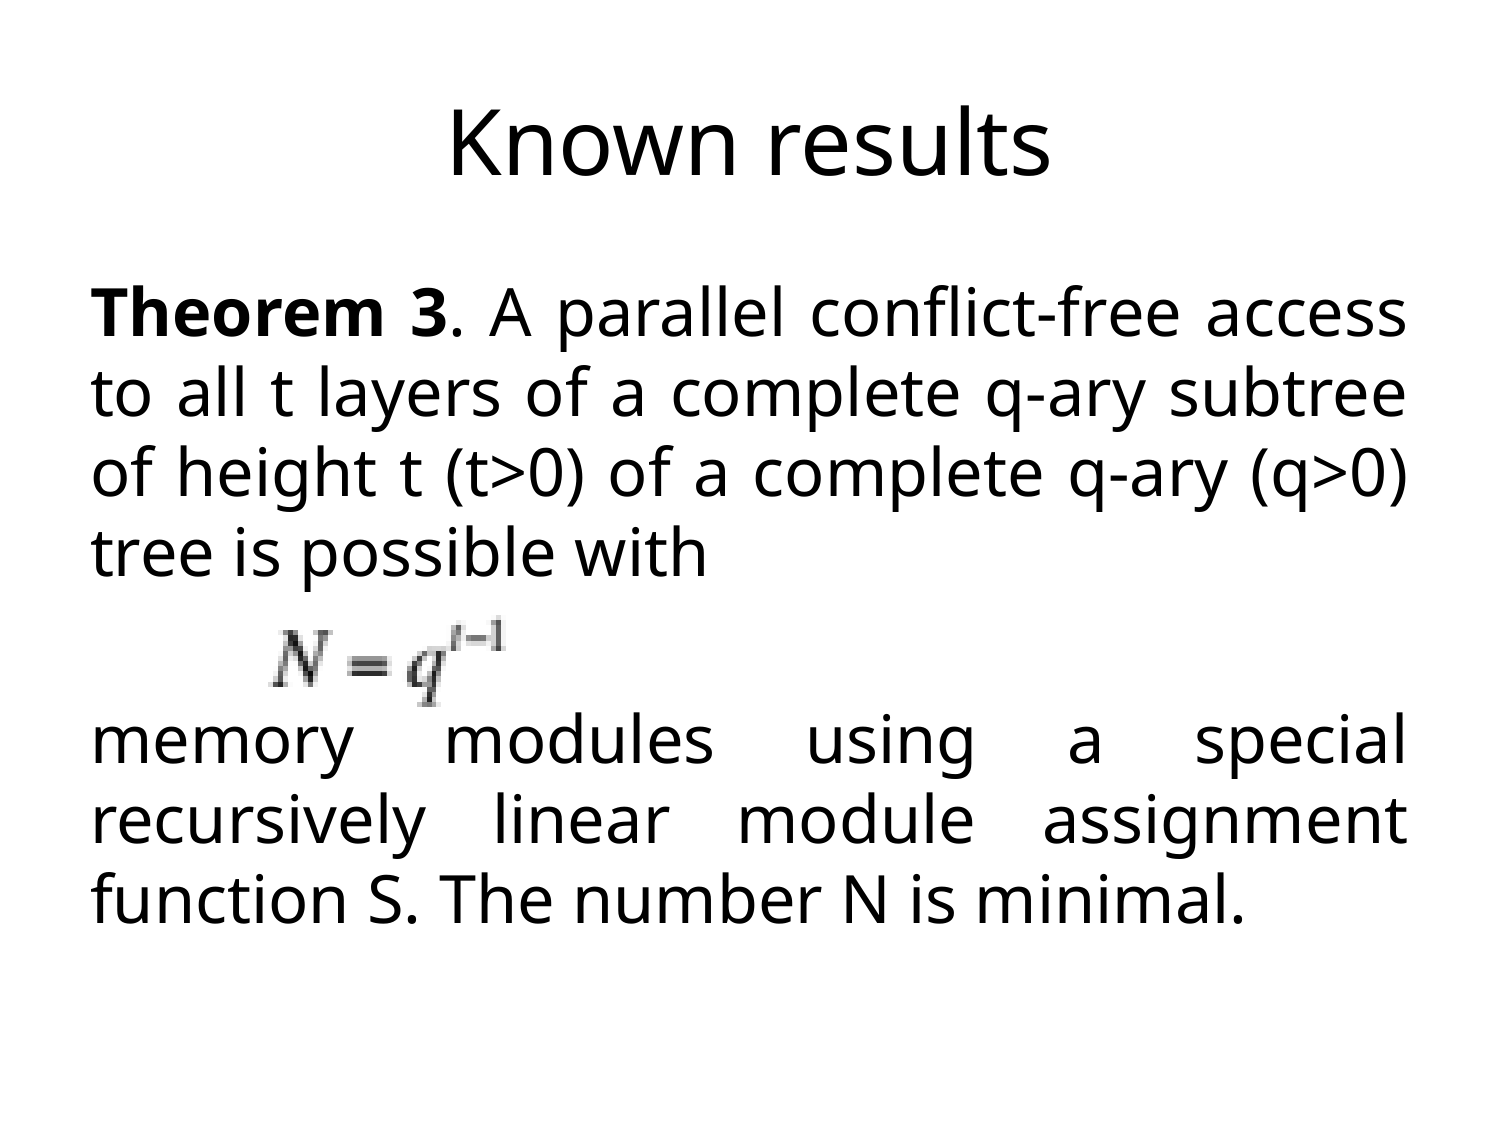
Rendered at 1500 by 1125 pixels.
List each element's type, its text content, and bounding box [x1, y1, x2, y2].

list Theorem 3. A parallel conflict-free access to all t layers of a complete q-ary subtree of height t (t>0) of a complete q-ary (q>0) tree is possible with memory modules using a special recursively linear module assignment function S. The number N is minimal. [75, 262, 1425, 1005]
title Known results [75, 45, 1425, 233]
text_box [259, 600, 512, 714]
